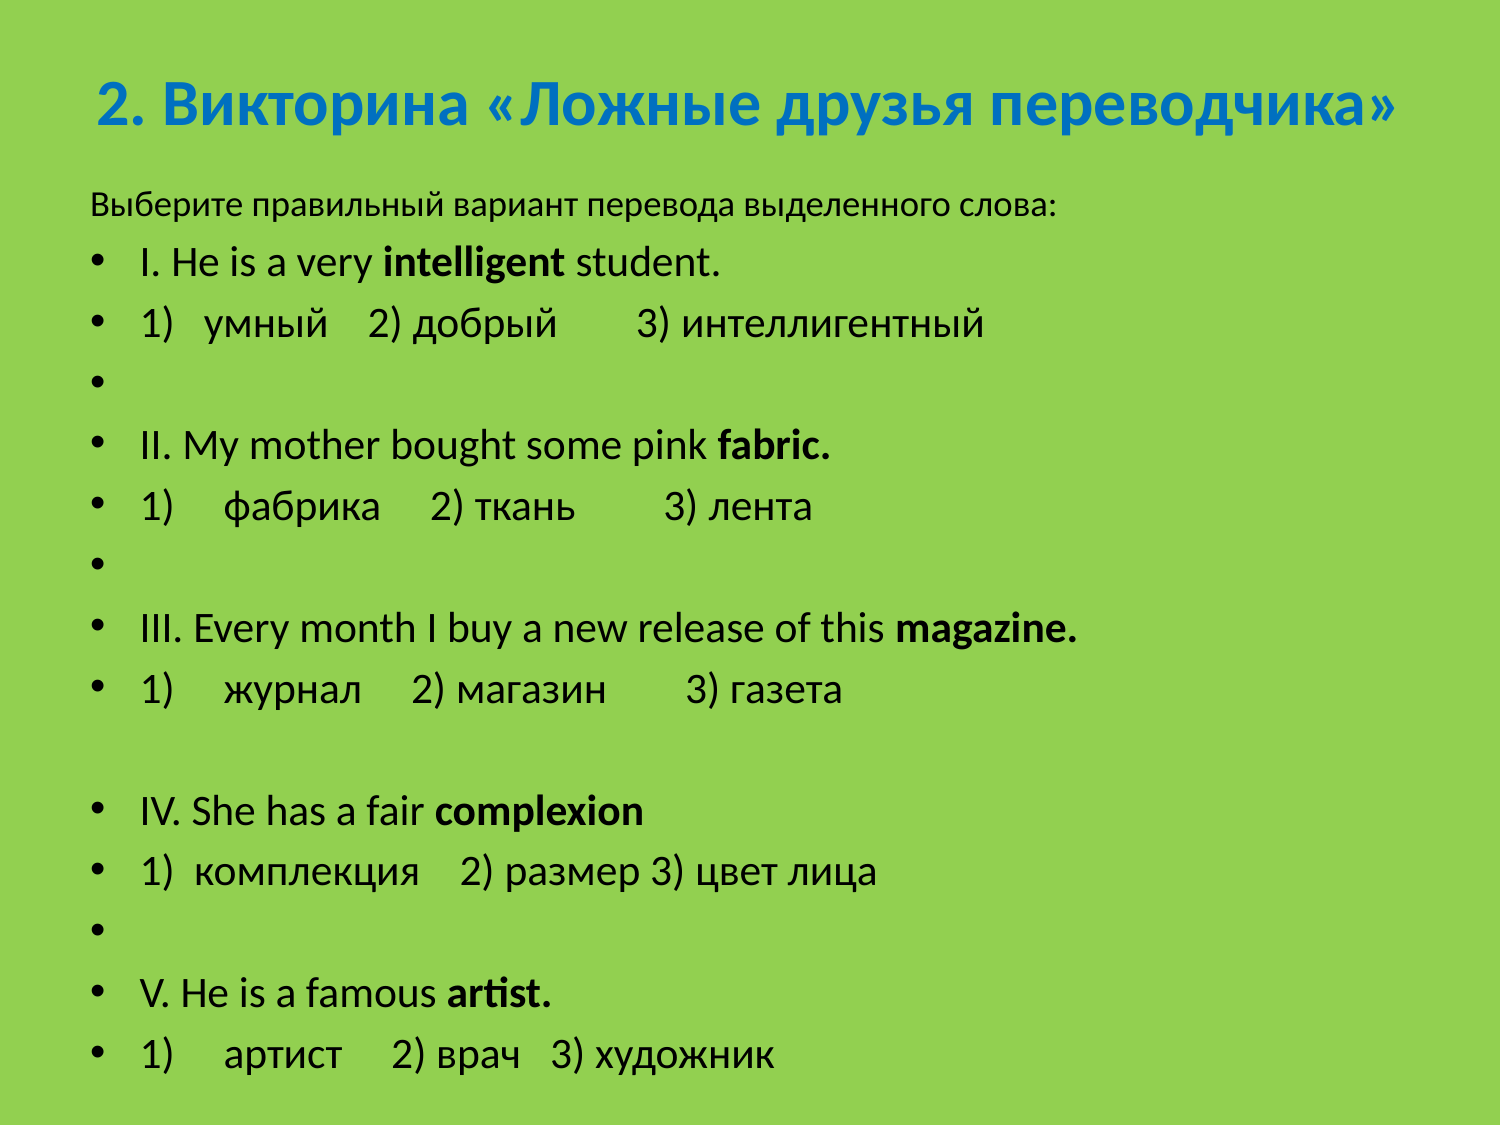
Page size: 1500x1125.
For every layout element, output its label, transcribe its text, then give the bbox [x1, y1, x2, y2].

list Выберите правильный вариант перевода выделенного слова: I. He is a very intelligent student. 1) умный 2) добрый 3) интеллигентный II. My mother bought some pink fabric. 1) фабрика 2) ткань 3) лента III. Every month I buy a new release of this magazine. 1) журнал 2) магазин 3) газета IV. She has a fair complexion 1) комплекция 2) размер 3) цвет лица V. He is a famous artist. 1) артист 2) врач 3) художник [75, 172, 1459, 1094]
title 2. Викторина «Ложные друзья переводчика» [75, 45, 1425, 172]
